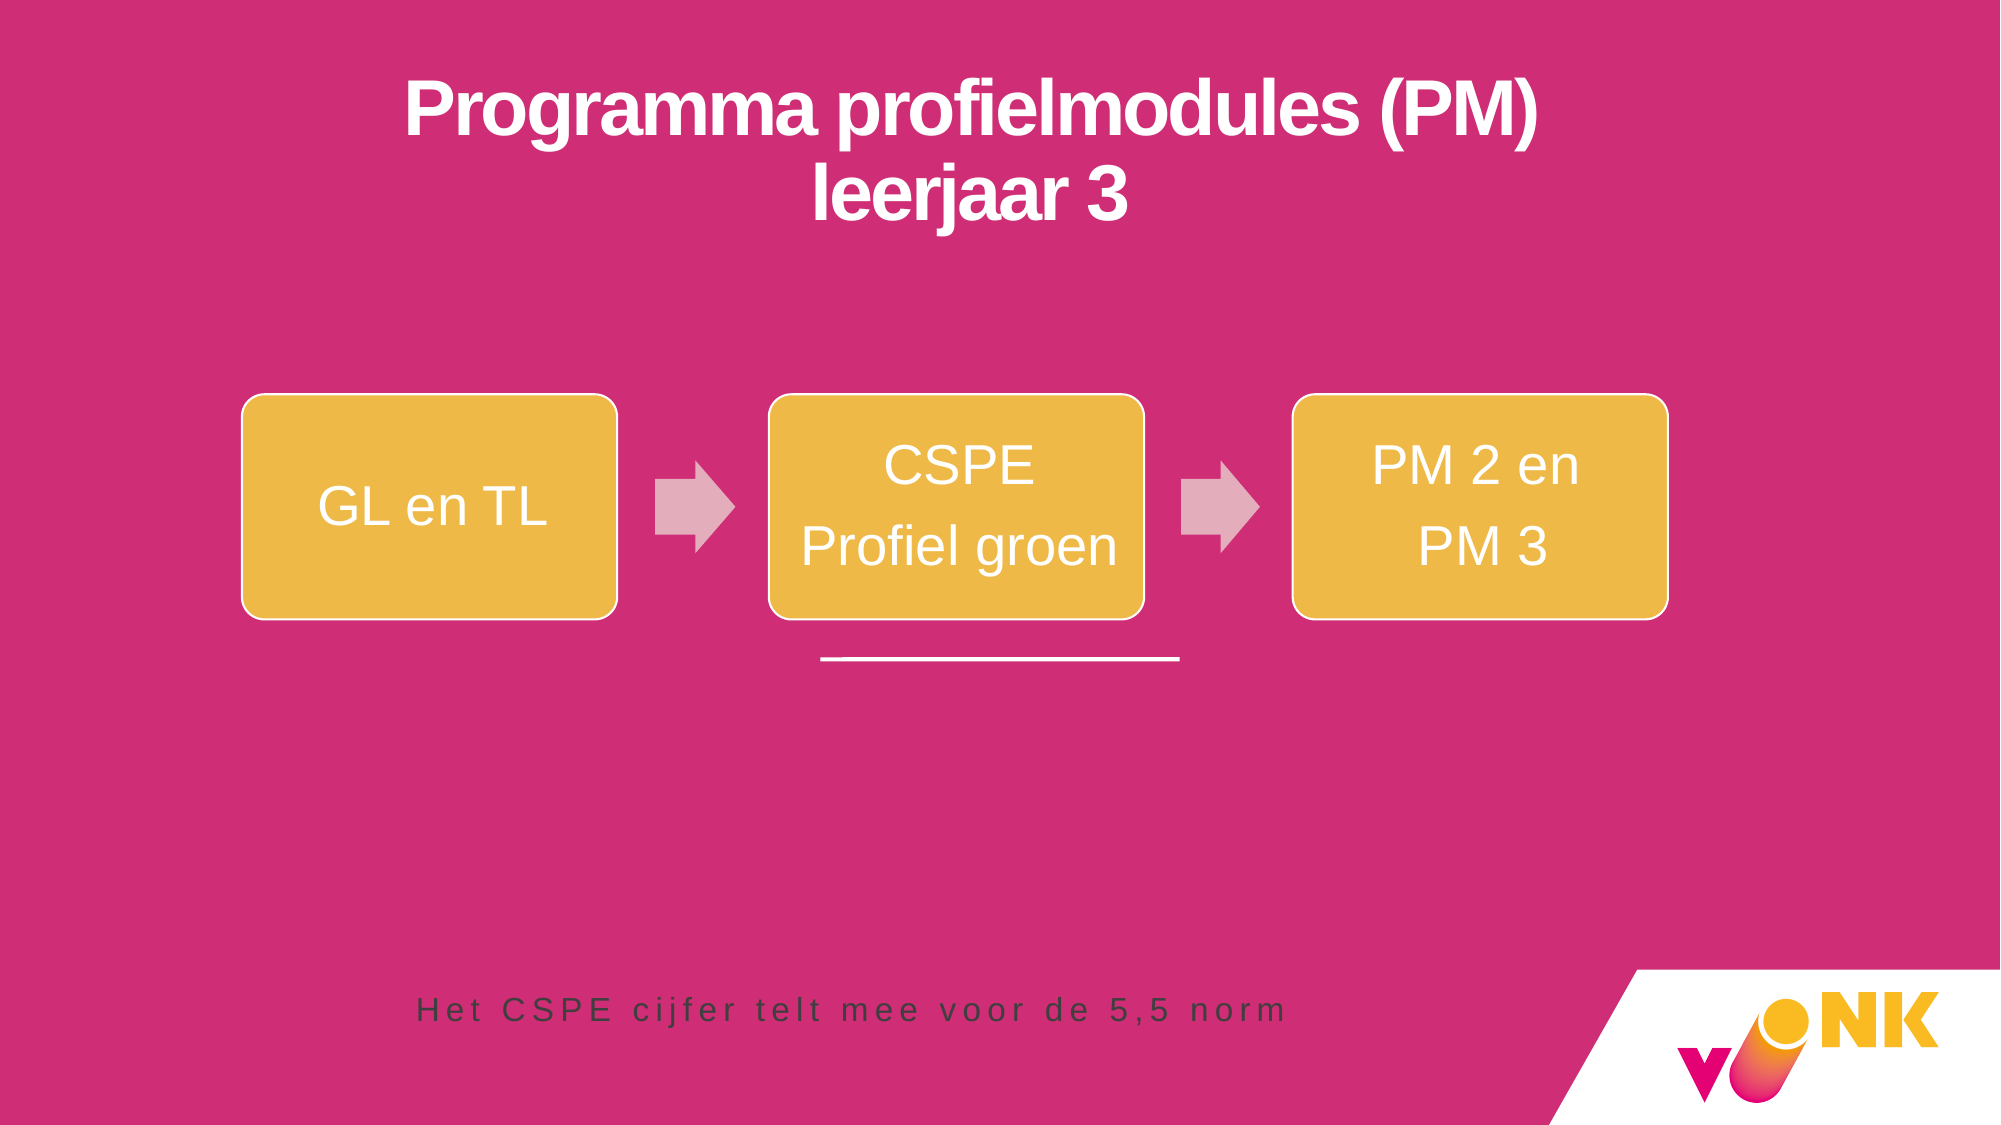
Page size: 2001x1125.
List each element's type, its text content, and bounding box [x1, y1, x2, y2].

picture [1677, 992, 1939, 1103]
list Het CSPE cijfer telt mee voor de 5,5 norm [256, 985, 1446, 1041]
title Programma profielmodules (PM) leerjaar 3 [256, 59, 1685, 344]
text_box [240, 314, 1670, 699]
